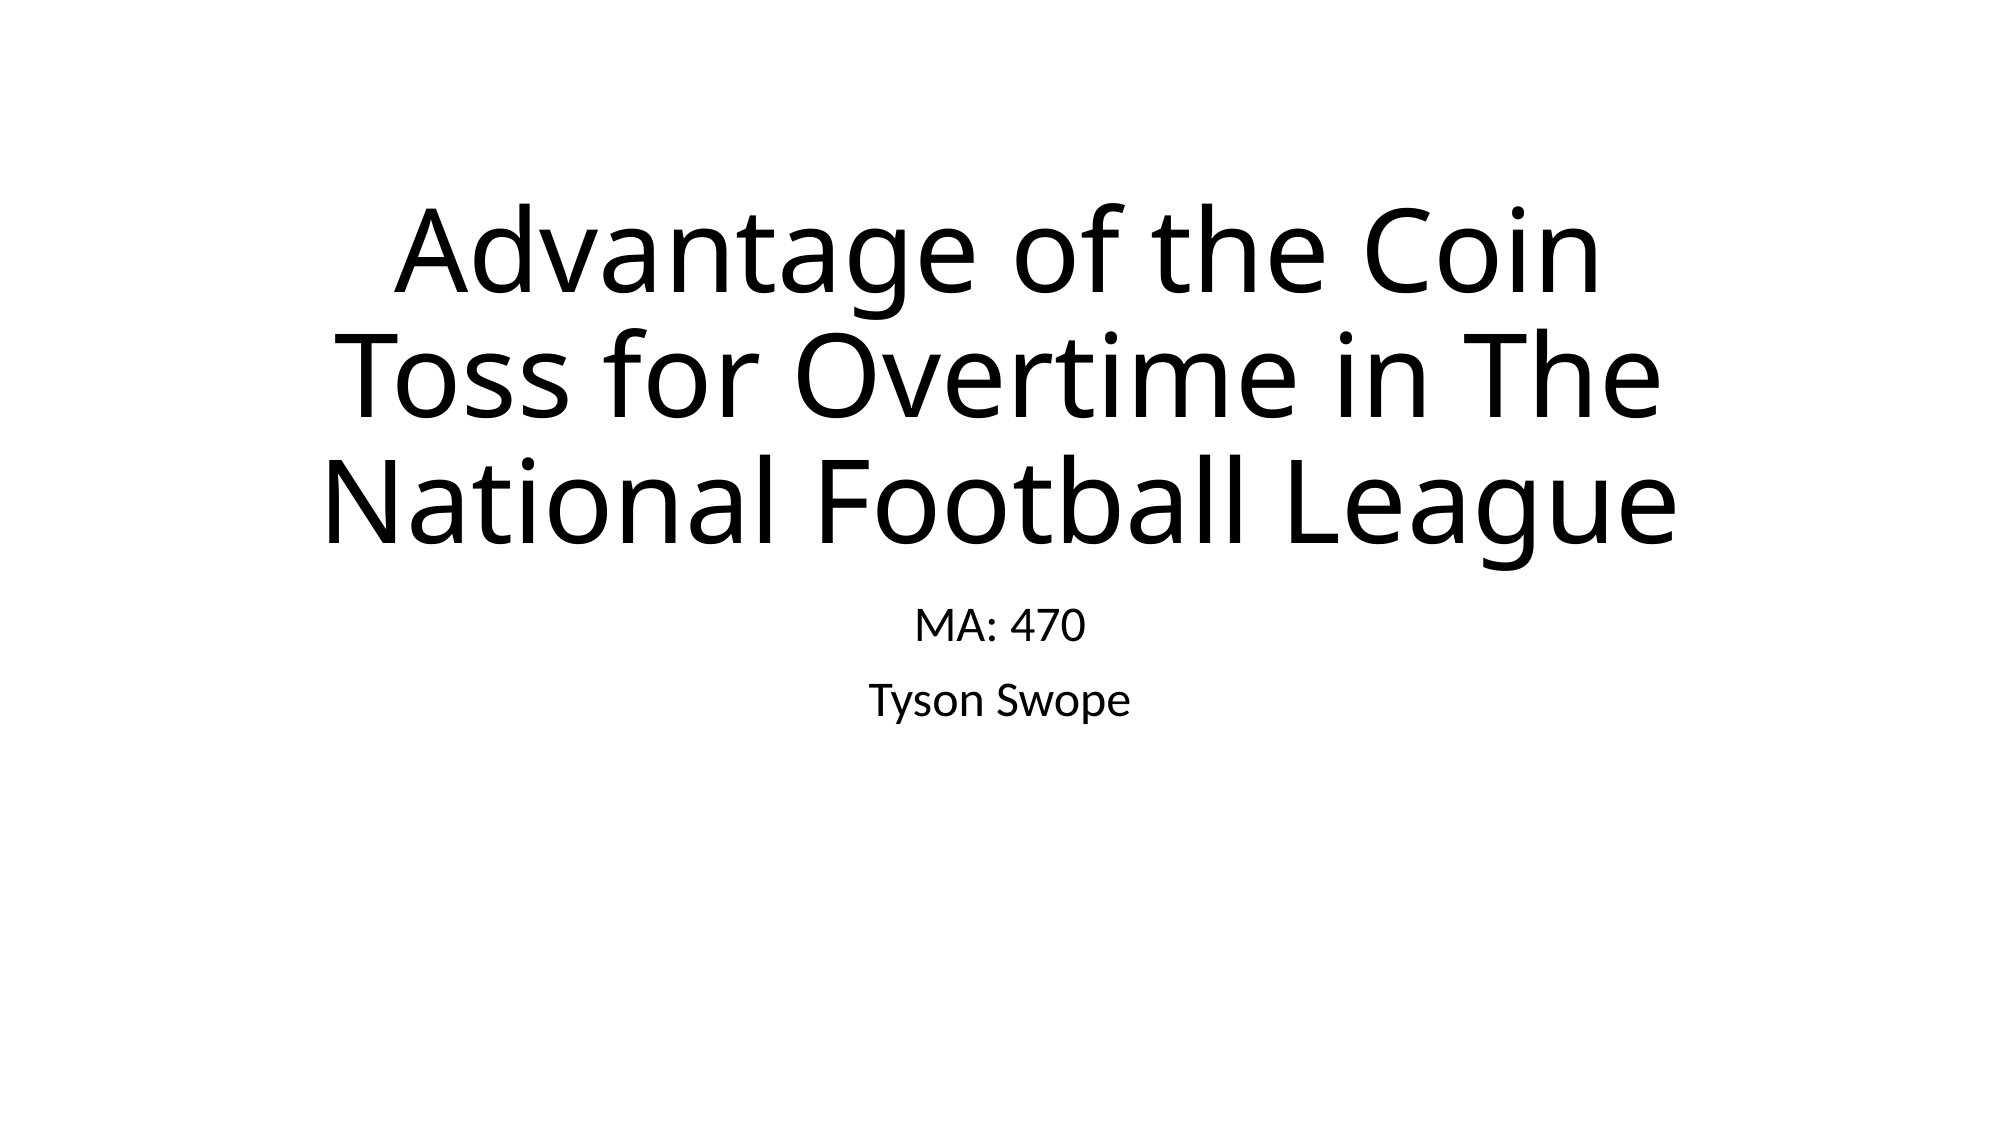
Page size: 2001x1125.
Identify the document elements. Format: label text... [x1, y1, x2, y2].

title Advantage of the Coin Toss for Overtime in The National Football League [249, 184, 1750, 576]
subtitle MA: 470 Tyson Swope [249, 590, 1750, 863]
